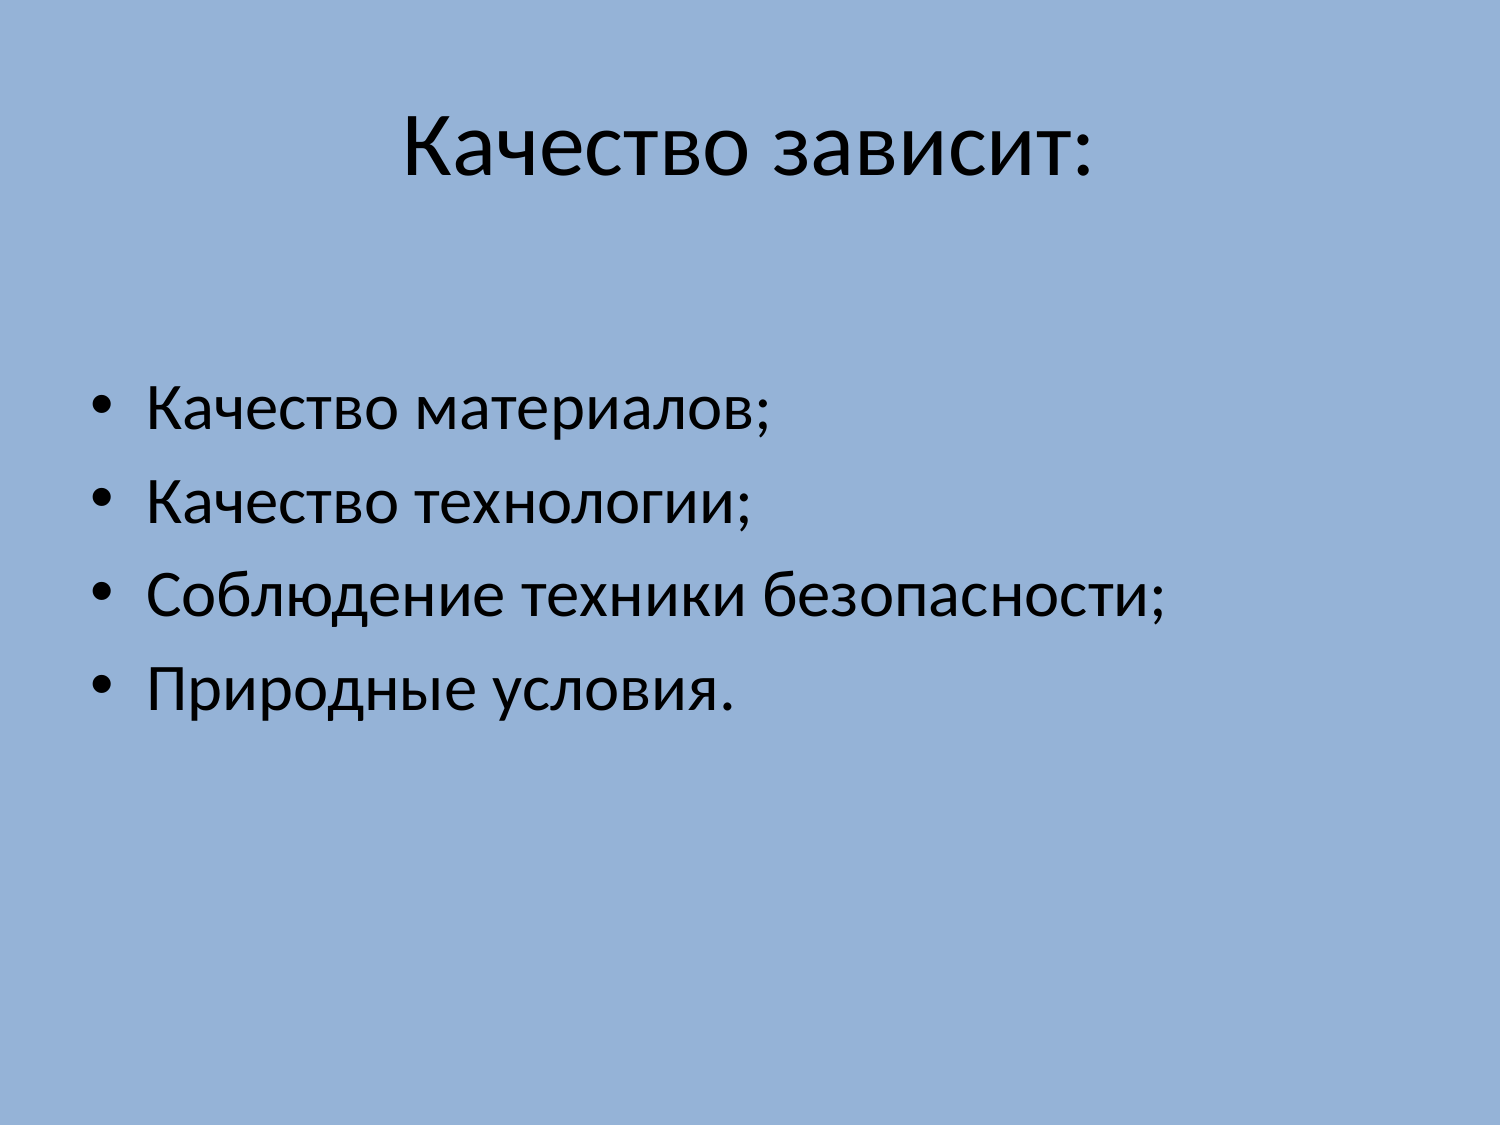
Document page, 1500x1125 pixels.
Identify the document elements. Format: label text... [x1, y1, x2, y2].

list Качество материалов; Качество технологии; Соблюдение техники безопасности; Природные условия. [75, 262, 1425, 1005]
title Качество зависит: [75, 45, 1425, 233]
